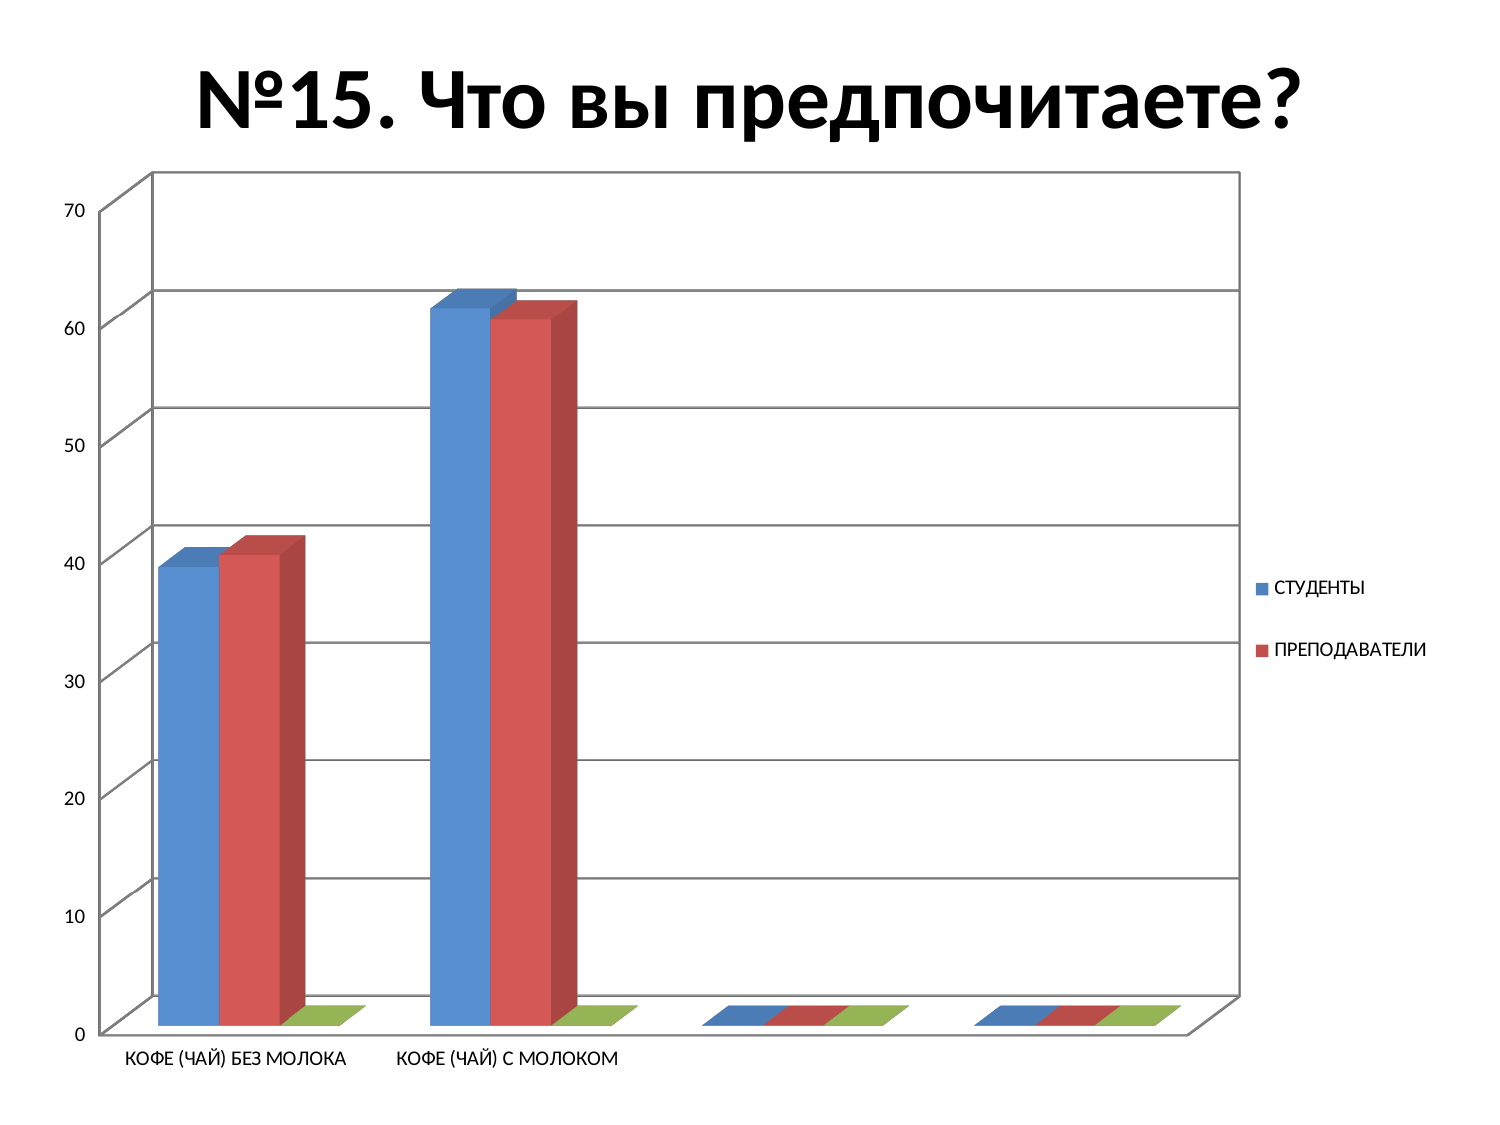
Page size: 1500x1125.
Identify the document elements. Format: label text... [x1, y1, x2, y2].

title №15. Что вы предпочитаете? [0, 0, 1500, 188]
chart [34, 152, 1466, 1091]
